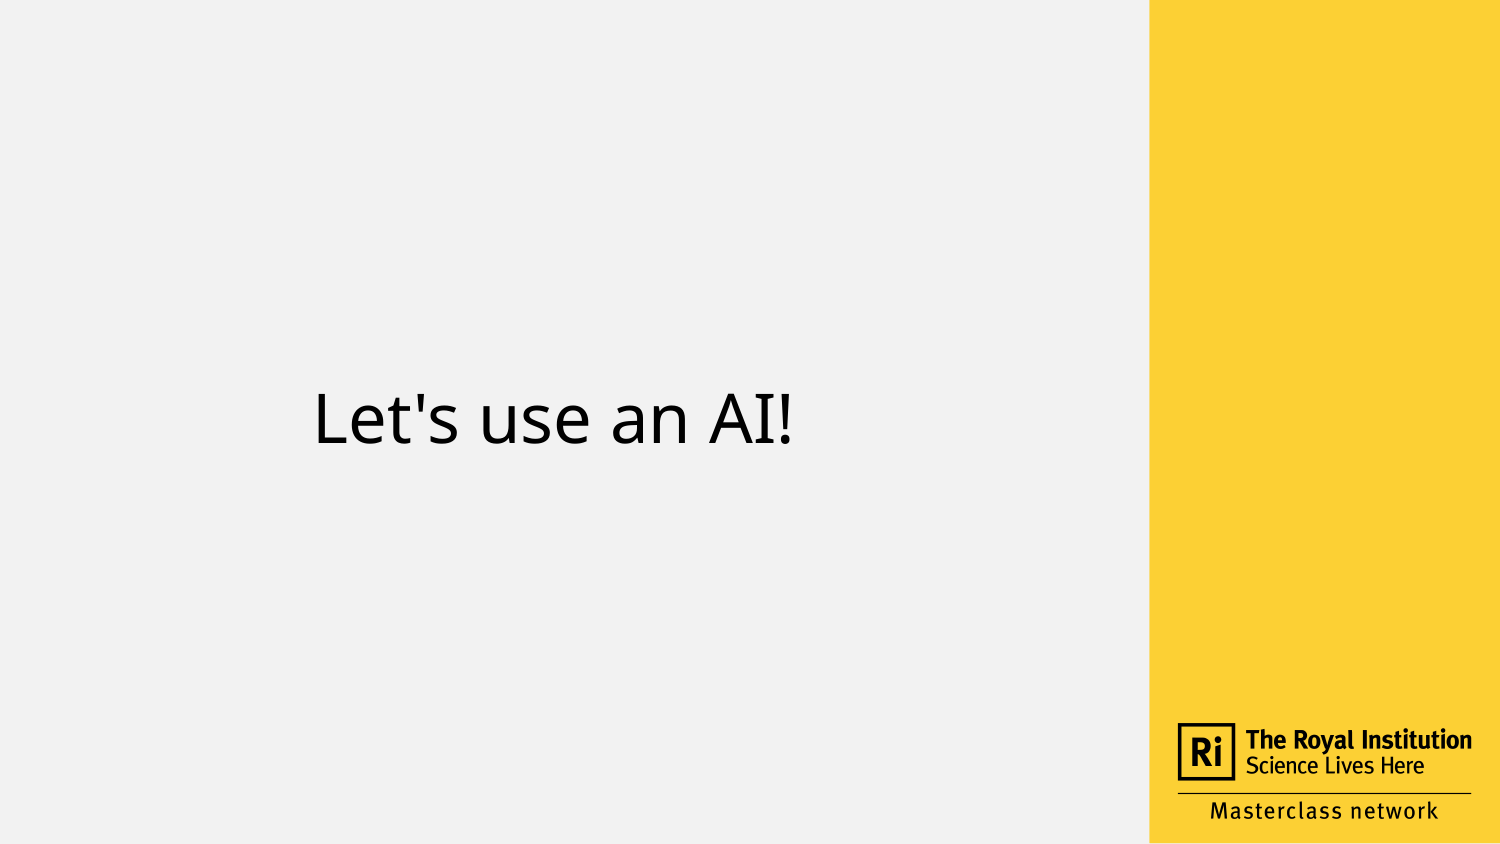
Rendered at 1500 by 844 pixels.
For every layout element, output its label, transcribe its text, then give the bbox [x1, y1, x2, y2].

title Let's use an AI! [297, 340, 1356, 504]
picture [1149, 702, 1500, 844]
